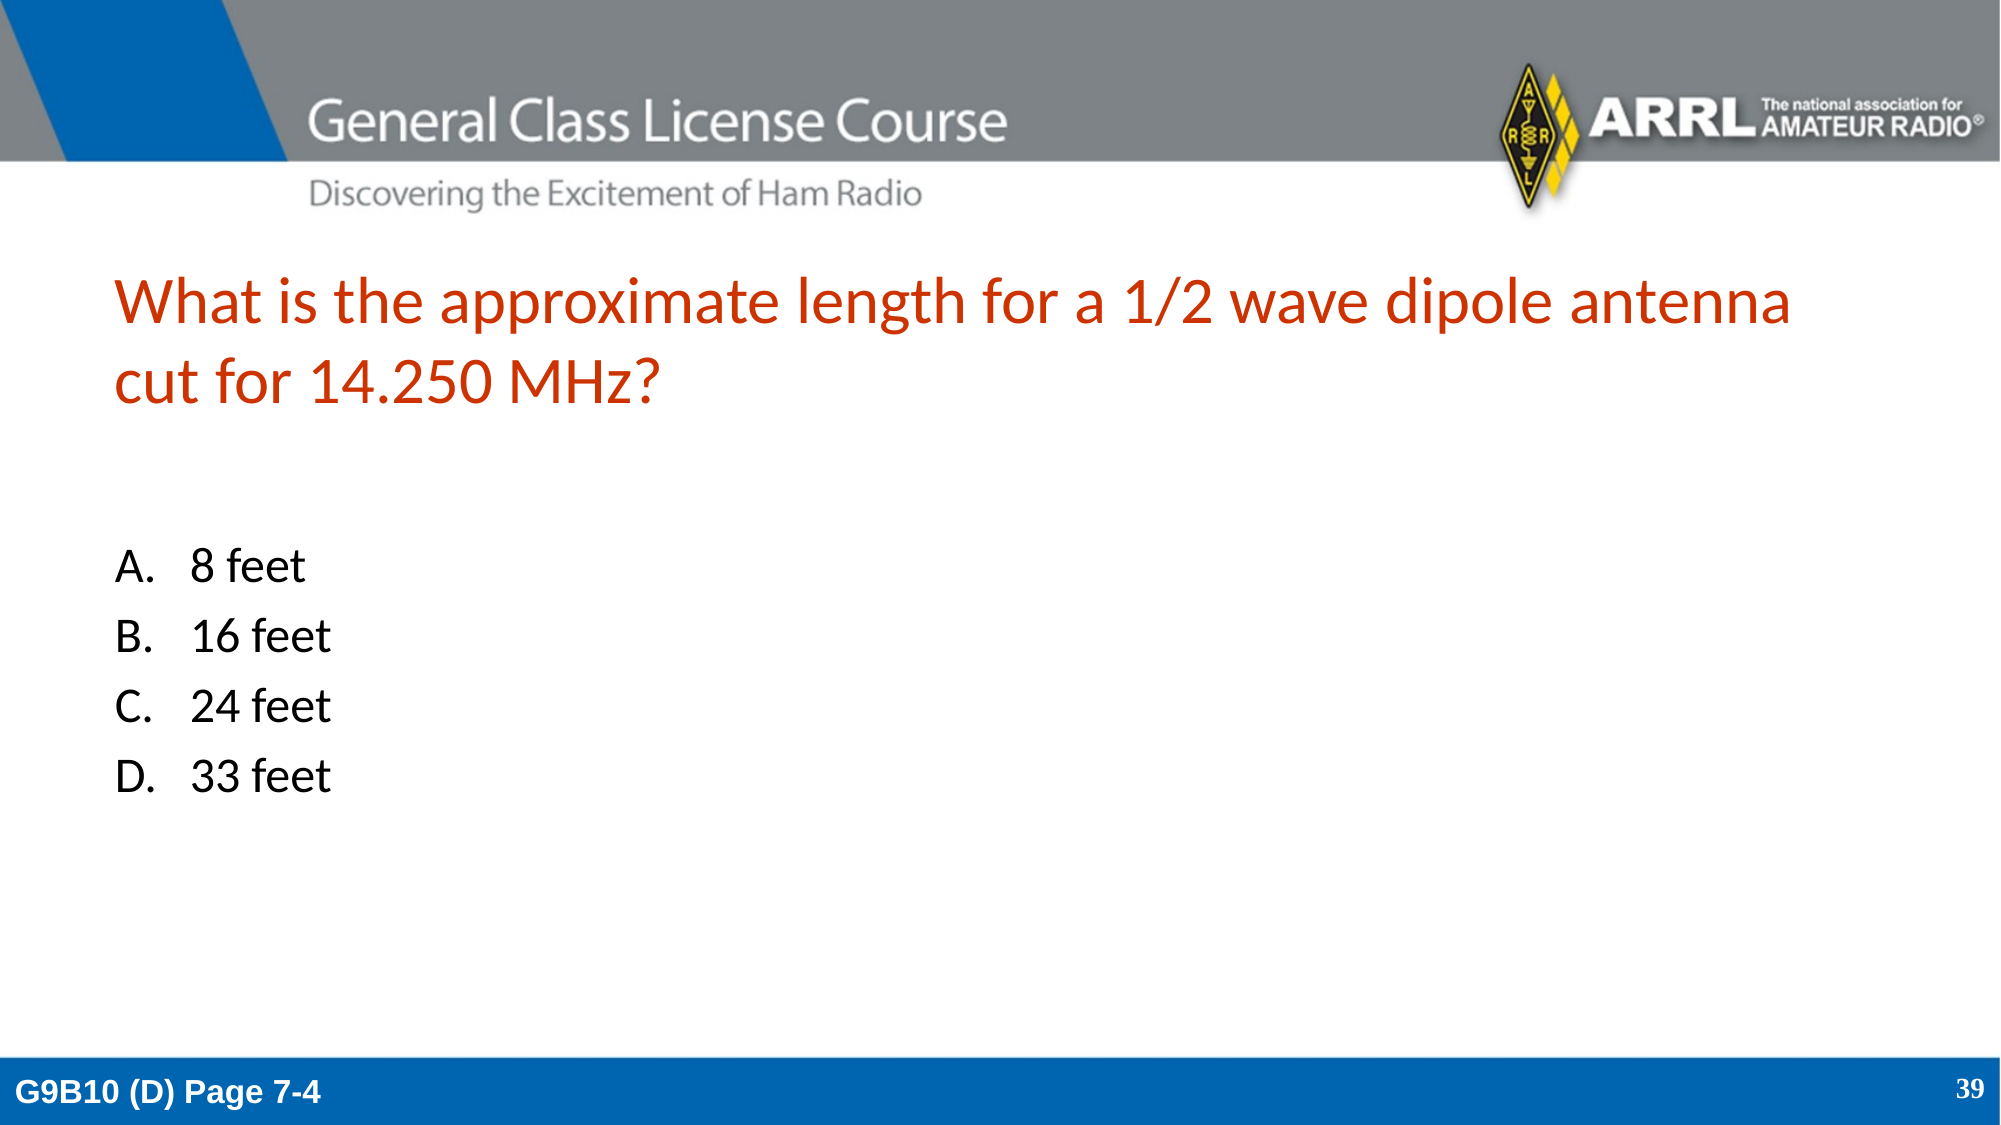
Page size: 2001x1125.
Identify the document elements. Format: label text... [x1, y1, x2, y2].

picture [0, 0, 2001, 1125]
text_box 39 [1875, 1062, 2000, 1113]
list 8 feet 16 feet 24 feet 33 feet [99, 525, 1900, 1005]
text_box G9B10 (D) Page 7-4 [0, 1062, 1313, 1118]
title What is the approximate length for a 1/2 wave dipole antenna cut for 14.250 MHz? [99, 249, 1900, 468]
